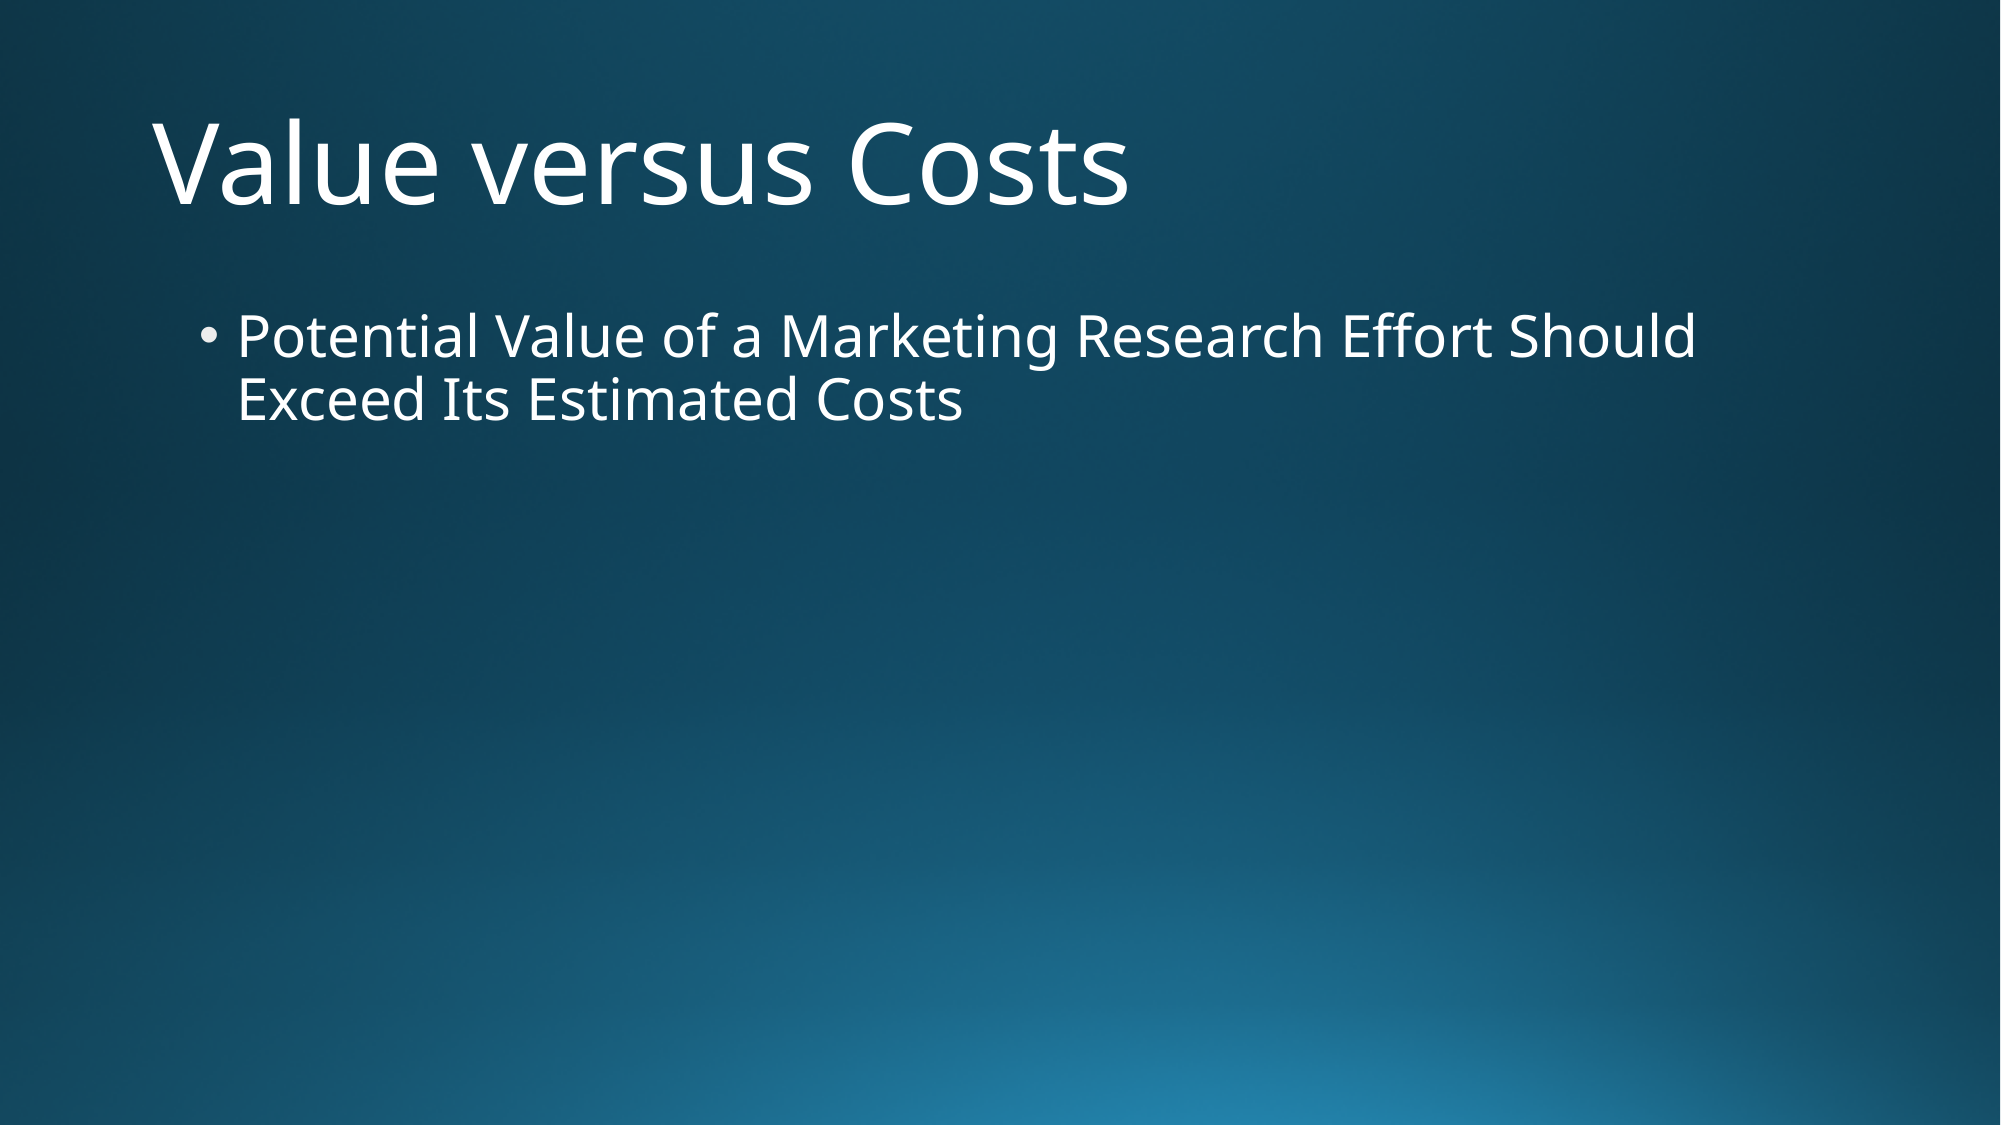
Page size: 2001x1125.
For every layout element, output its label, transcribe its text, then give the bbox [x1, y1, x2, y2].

title Value versus Costs [137, 59, 1863, 278]
picture [0, 0, 2001, 1125]
list Potential Value of a Marketing Research Effort Should Exceed Its Estimated Costs [183, 299, 1863, 1014]
